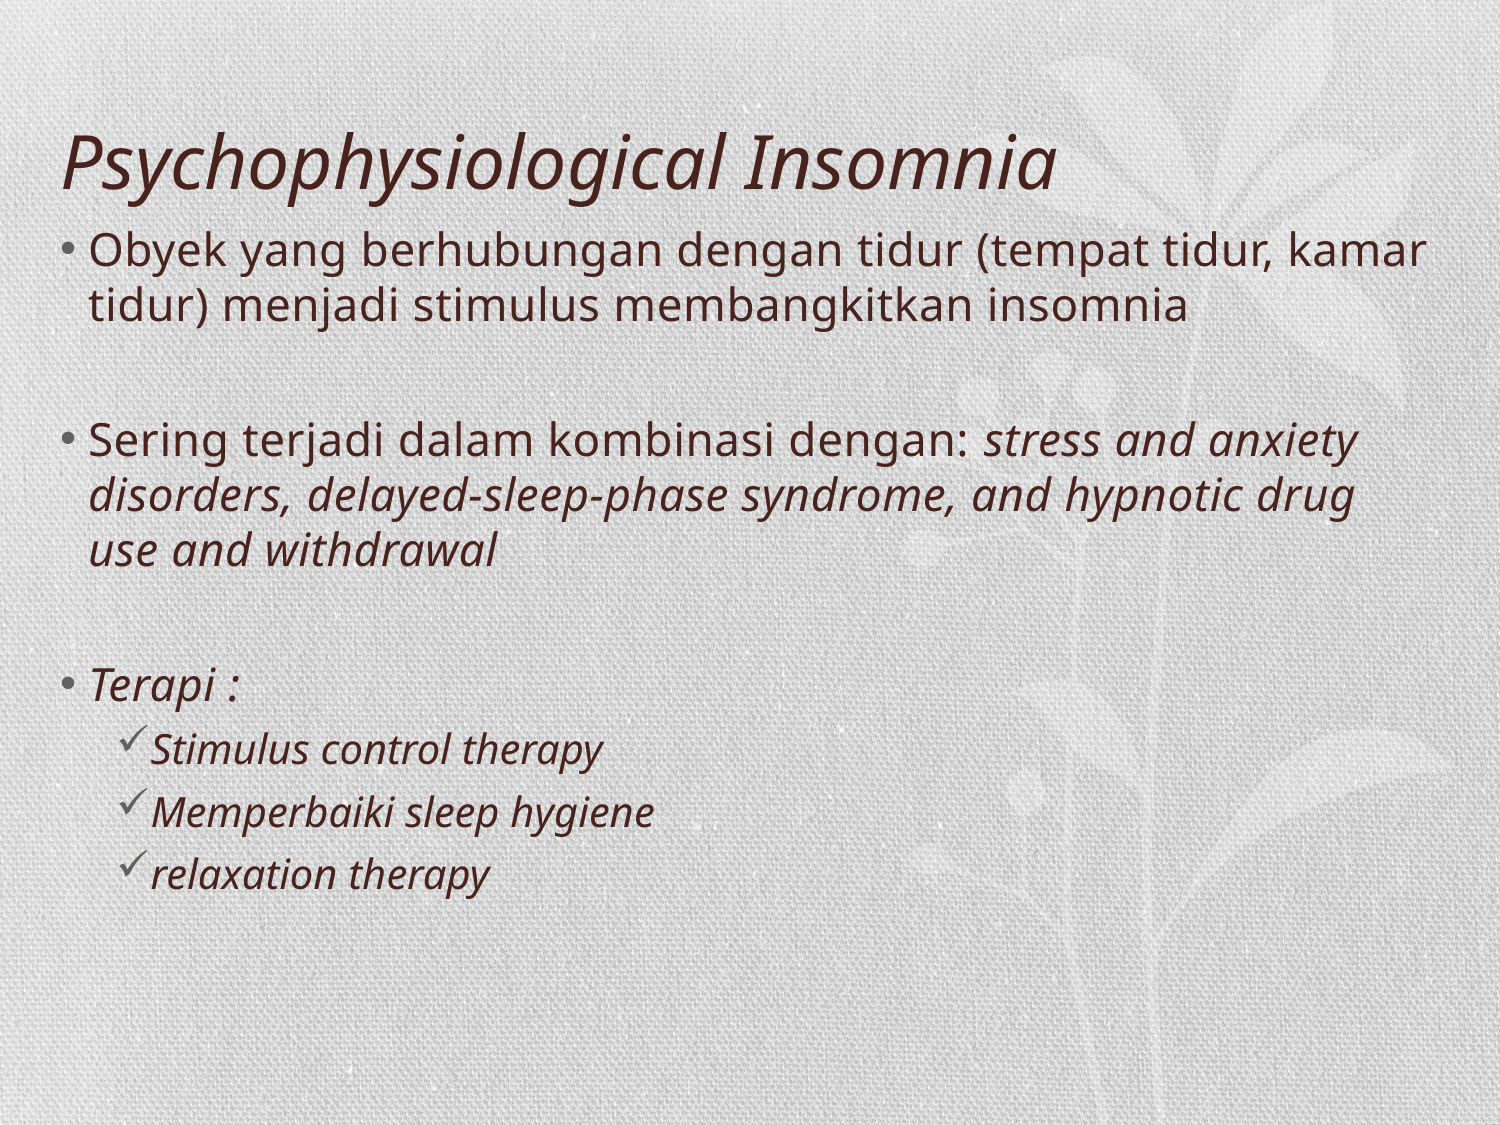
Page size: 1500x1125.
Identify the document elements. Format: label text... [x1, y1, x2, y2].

title Psychophysiological Insomnia [45, 37, 1455, 213]
list Obyek yang berhubungan dengan tidur (tempat tidur, kamar tidur) menjadi stimulus membangkitkan insomnia Sering terjadi dalam kombinasi dengan: stress and anxiety disorders, delayed-sleep-phase syndrome, and hypnotic drug use and withdrawal Terapi : Stimulus control therapy Memperbaiki sleep hygiene relaxation therapy [45, 213, 1455, 1023]
